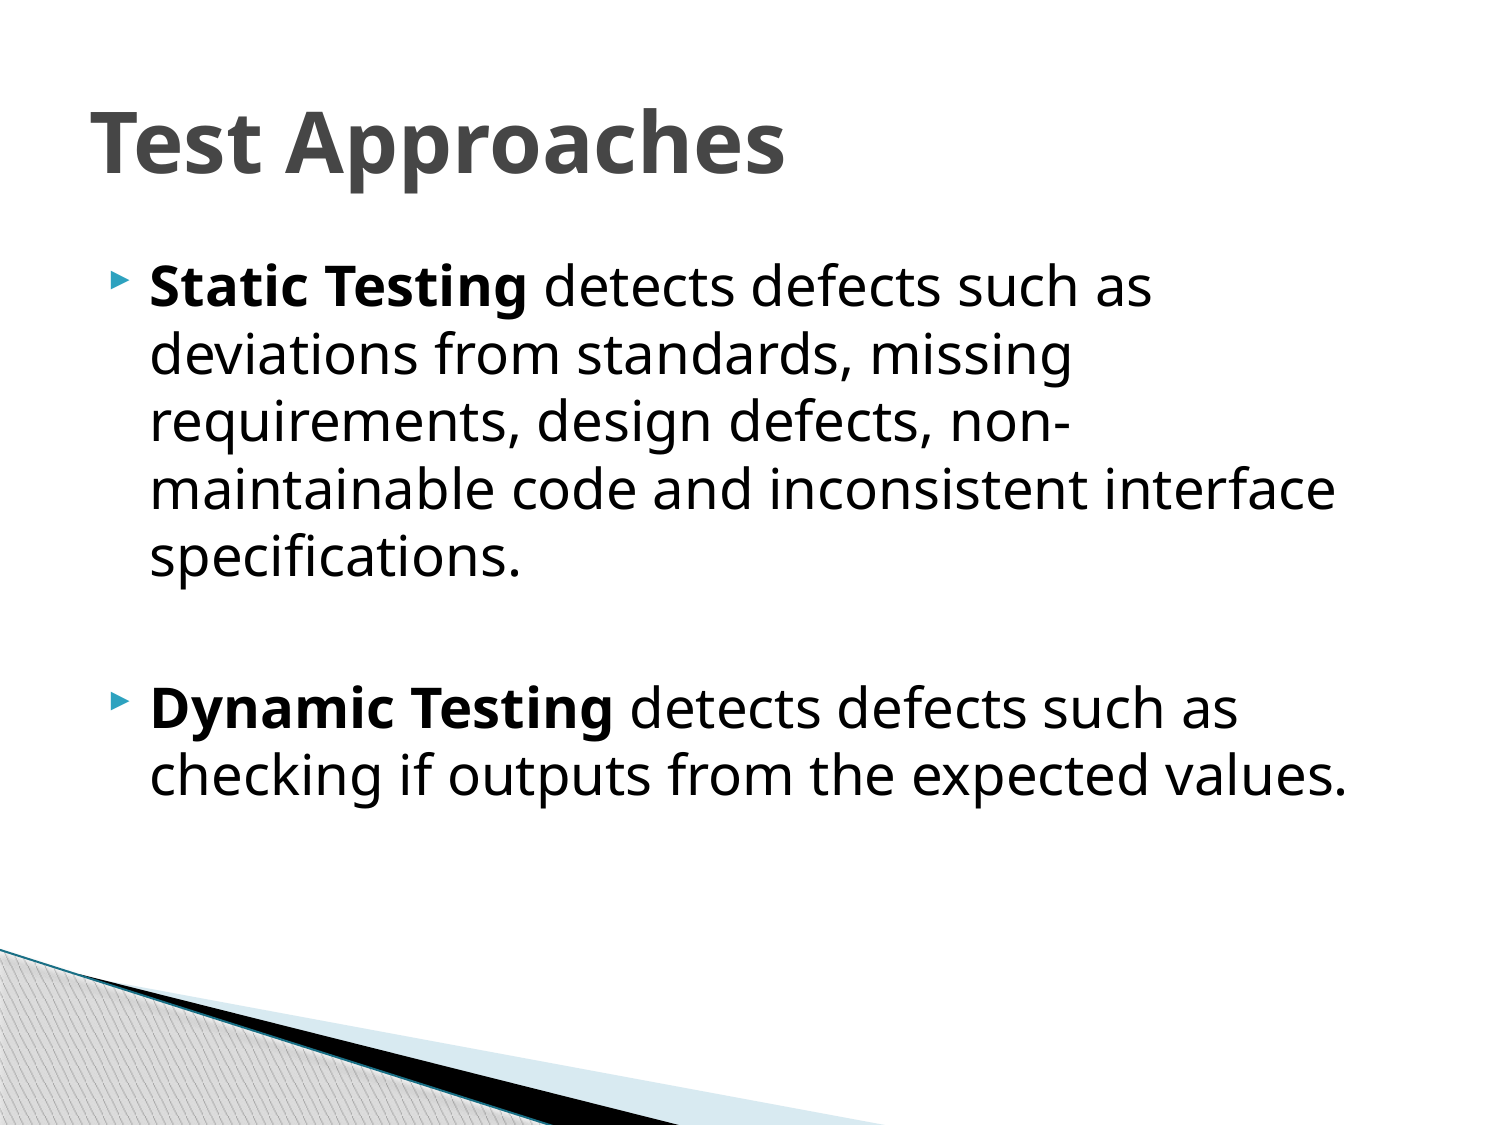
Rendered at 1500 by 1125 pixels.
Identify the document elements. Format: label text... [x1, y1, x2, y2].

list Static Testing detects defects such as deviations from standards, missing requirements, design defects, non-maintainable code and inconsistent interface specifications. Dynamic Testing detects defects such as checking if outputs from the expected values. [75, 243, 1388, 1012]
title Test Approaches [75, 45, 1425, 233]
